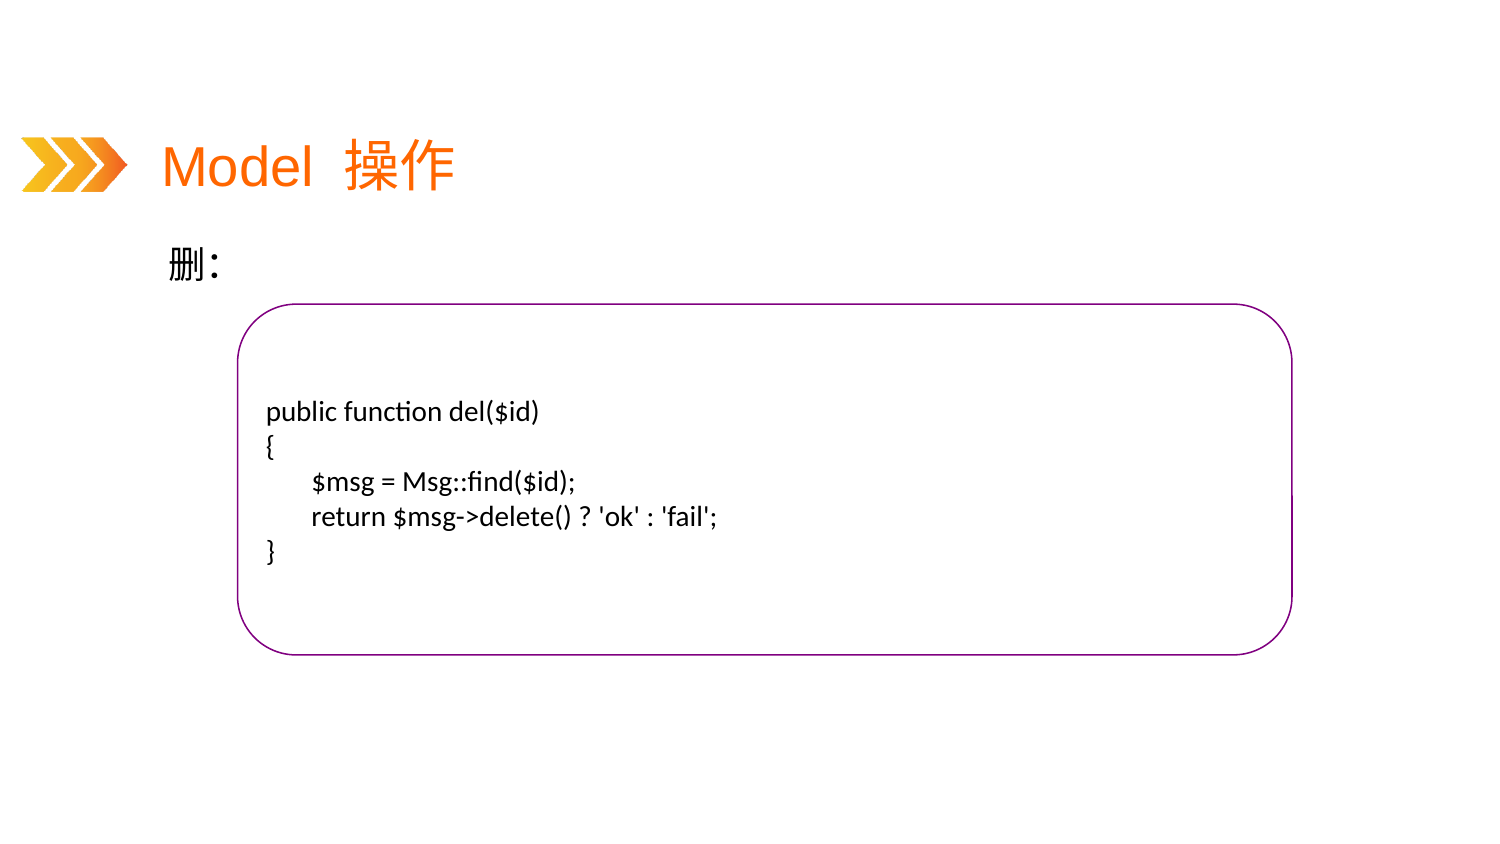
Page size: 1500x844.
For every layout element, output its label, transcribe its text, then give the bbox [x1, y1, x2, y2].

text_box Model 操作 [71, 106, 557, 223]
text_box 删： [153, 233, 1376, 293]
text_box public function del($id) { $msg = Msg::find($id); return $msg->delete() ? 'ok' : 'fail'; } [237, 304, 1293, 655]
picture [0, 131, 140, 198]
